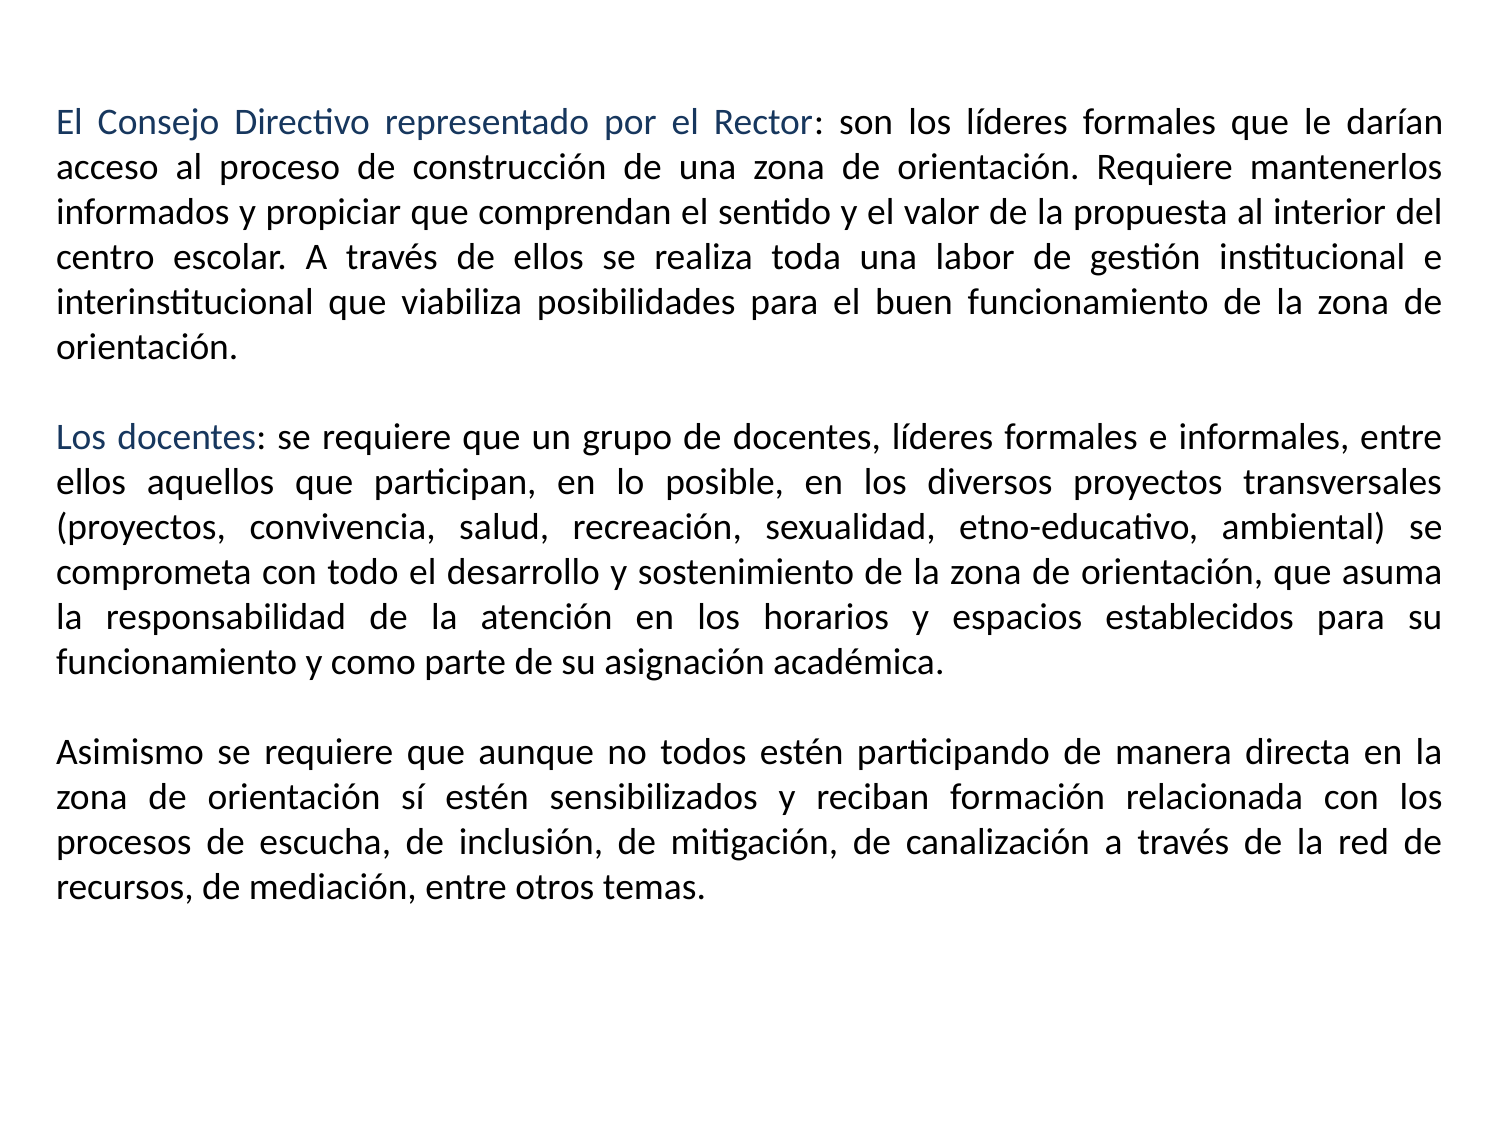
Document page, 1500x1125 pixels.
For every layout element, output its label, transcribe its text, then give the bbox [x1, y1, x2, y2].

text_box El Consejo Directivo representado por el Rector: son los líderes formales que le darían acceso al proceso de construcción de una zona de orientación. Requiere mantenerlos informados y propiciar que comprendan el sentido y el valor de la propuesta al interior del centro escolar. A través de ellos se realiza toda una labor de gestión institucional e interinstitucional que viabiliza posibilidades para el buen funcionamiento de la zona de orientación. Los docentes: se requiere que un grupo de docentes, líderes formales e informales, entre ellos aquellos que participan, en lo posible, en los diversos proyectos transversales (proyectos, convivencia, salud, recreación, sexualidad, etno-educativo, ambiental) se comprometa con todo el desarrollo y sostenimiento de la zona de orientación, que asuma la responsabilidad de la atención en los horarios y espacios establecidos para su funcionamiento y como parte de su asignación académica. Asimismo se requiere que aunque no todos estén participando de manera directa en la zona de orientación sí estén sensibilizados y reciban formación relacionada con los procesos de escucha, de inclusión, de mitigación, de canalización a través de la red de recursos, de mediación, entre otros temas. [41, 89, 1459, 1005]
